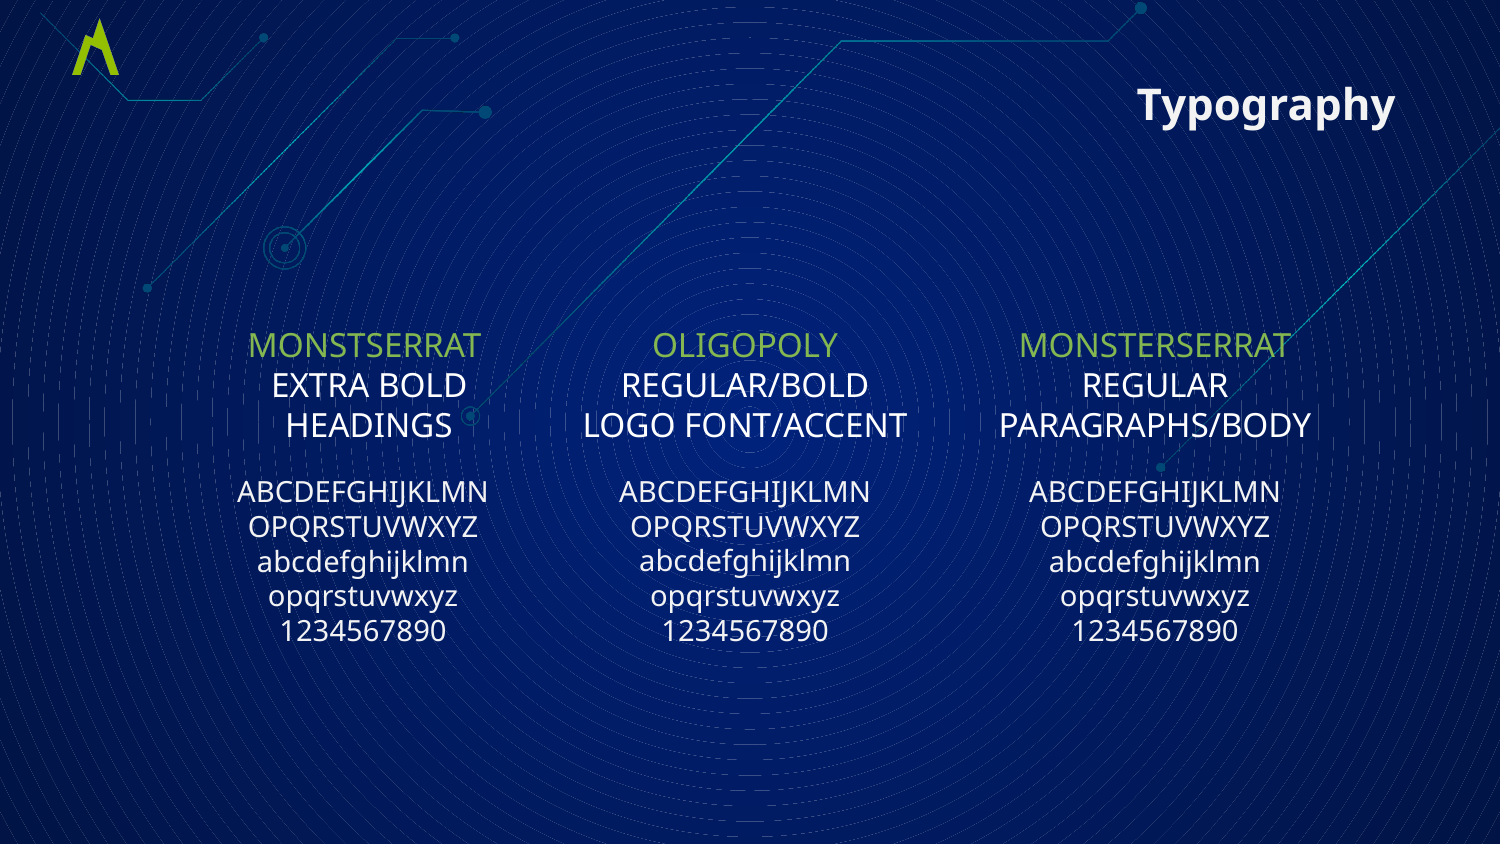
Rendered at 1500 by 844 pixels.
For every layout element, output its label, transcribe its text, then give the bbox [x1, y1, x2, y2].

text_box ABCDEFGHIJKLMN OPQRSTUVWXYZ abcdefghijklmn opqrstuvwxyz 1234567890 [546, 457, 945, 694]
text_box OLIGOPOLY REGULAR/BOLD LOGO FONT/ACCENT [546, 396, 945, 457]
picture [0, 0, 1500, 472]
title Typography [876, 62, 1411, 147]
title MONSTSERRAT EXTRA BOLD HEADINGS [66, 396, 546, 460]
subtitle ABCDEFGHIJKLMN OPQRSTUVWXYZ abcdefghijklmn opqrstuvwxyz 1234567890 [956, 457, 1355, 694]
subtitle ABCDEFGHIJKLMN OPQRSTUVWXYZ abcdefghijklmn opqrstuvwxyz 1234567890 [163, 457, 546, 694]
title MONSTERSERRAT REGULAR PARAGRAPHS/BODY [956, 396, 1355, 457]
